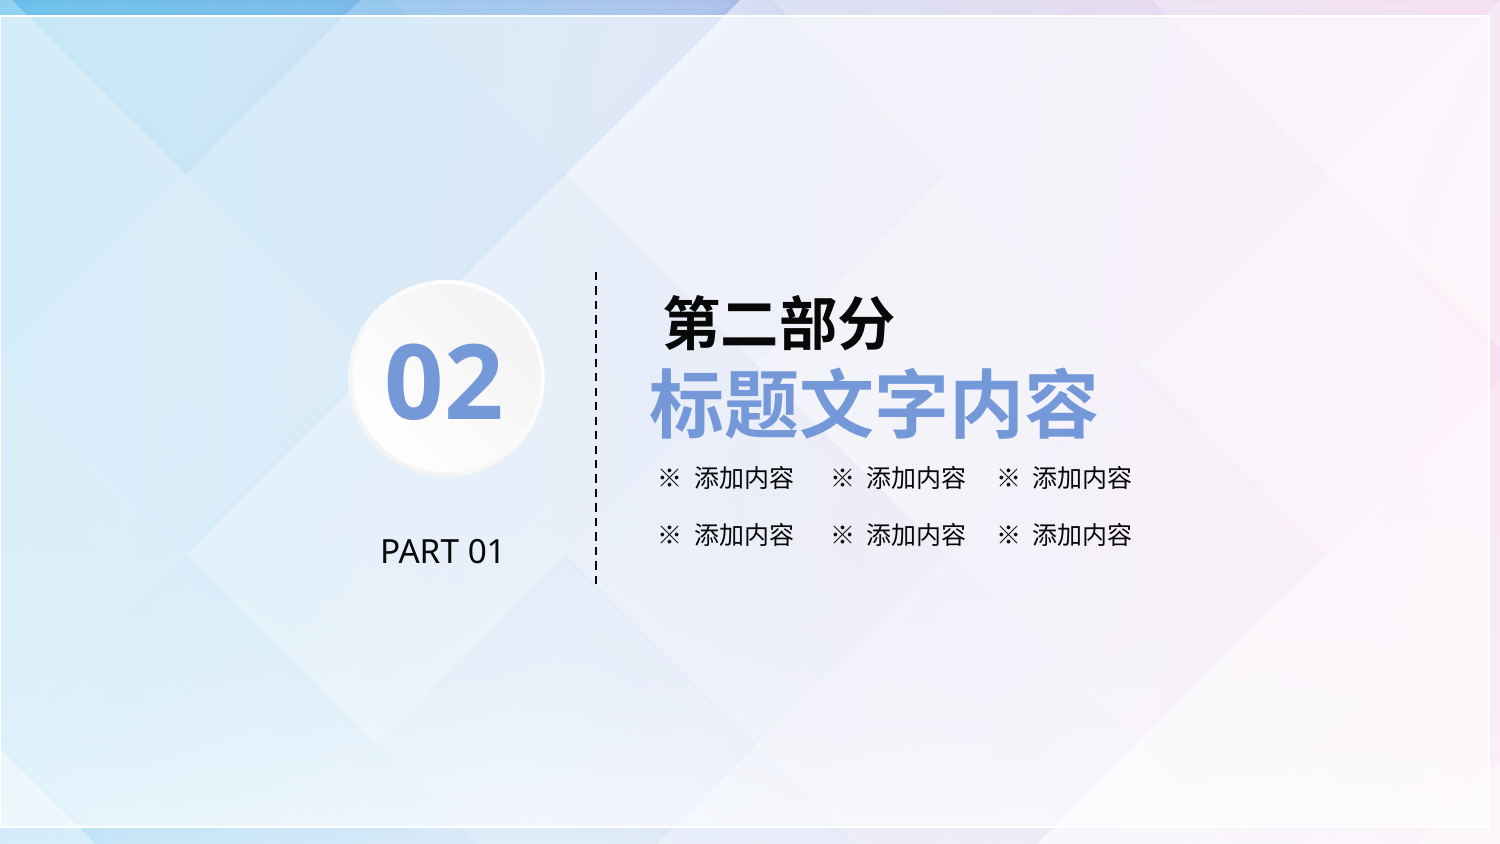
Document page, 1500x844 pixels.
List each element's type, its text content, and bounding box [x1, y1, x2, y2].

text_box 第二部分 标题文字内容 [634, 280, 1114, 455]
text_box ※ 添加内容 [820, 457, 982, 498]
text_box ※ 添加内容 [647, 514, 810, 555]
text_box ※ 添加内容 [647, 457, 817, 498]
text_box PART 01 [380, 529, 529, 570]
text_box ※ 添加内容 [820, 514, 982, 555]
text_box ※ 添加内容 [986, 514, 1148, 555]
picture [0, 0, 1500, 844]
text_box ※ 添加内容 [986, 457, 1155, 498]
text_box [348, 280, 545, 477]
